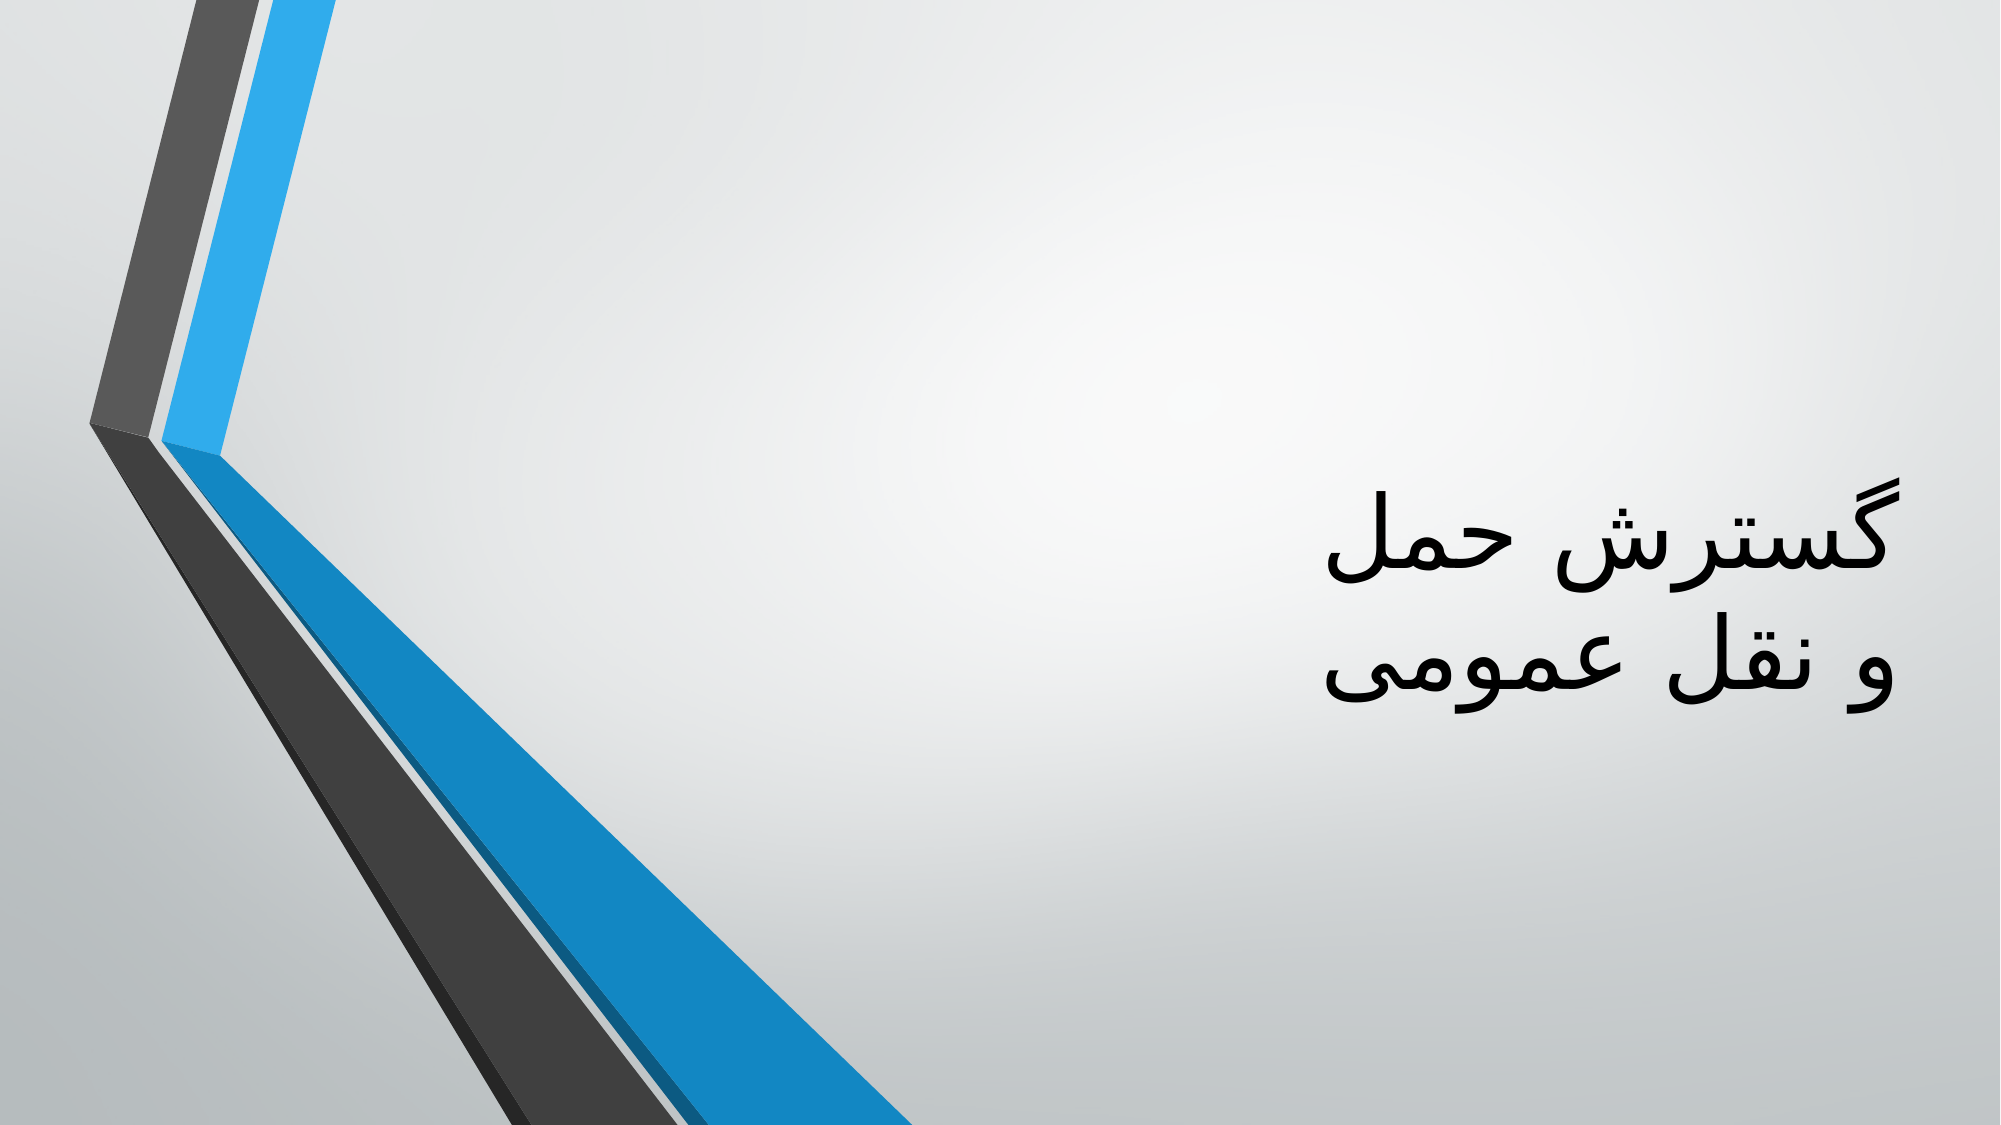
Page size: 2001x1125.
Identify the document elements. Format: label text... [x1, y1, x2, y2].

title گسترش حمل و نقل عمومی [1299, 342, 1922, 718]
